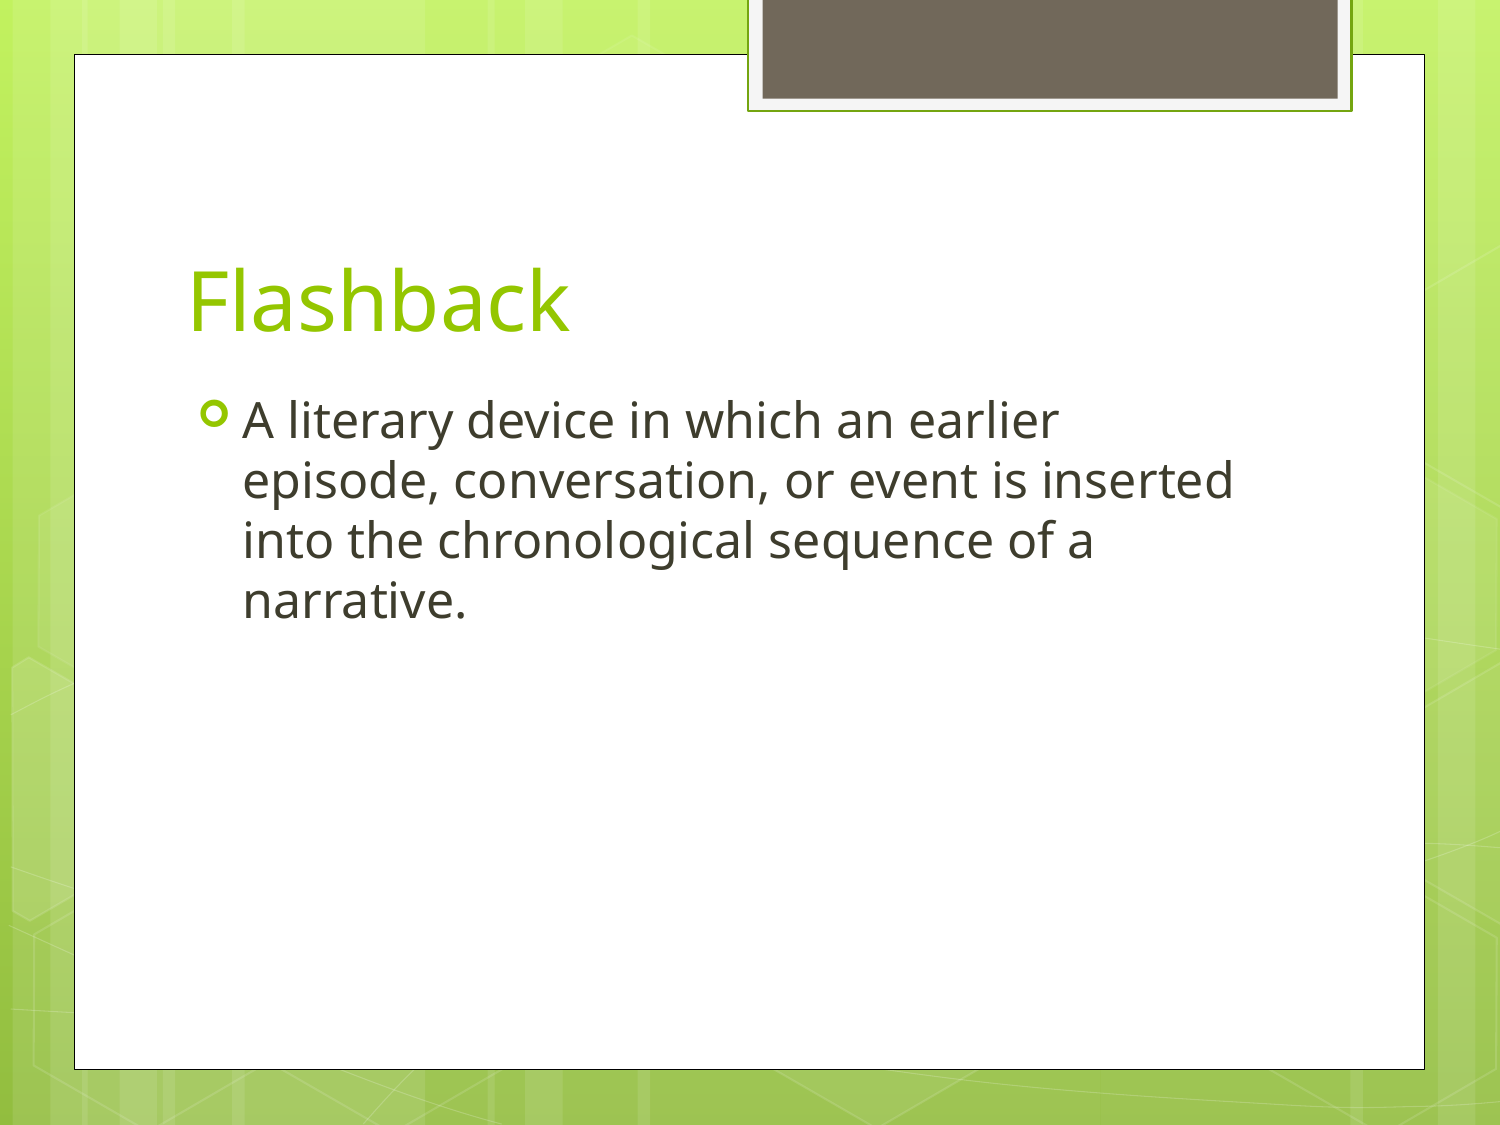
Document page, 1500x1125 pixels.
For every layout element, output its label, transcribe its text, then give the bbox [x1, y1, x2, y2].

title Flashback [171, 168, 1324, 357]
list A literary device in which an earlier episode, conversation, or event is inserted into the chronological sequence of a narrative. [171, 381, 1283, 957]
